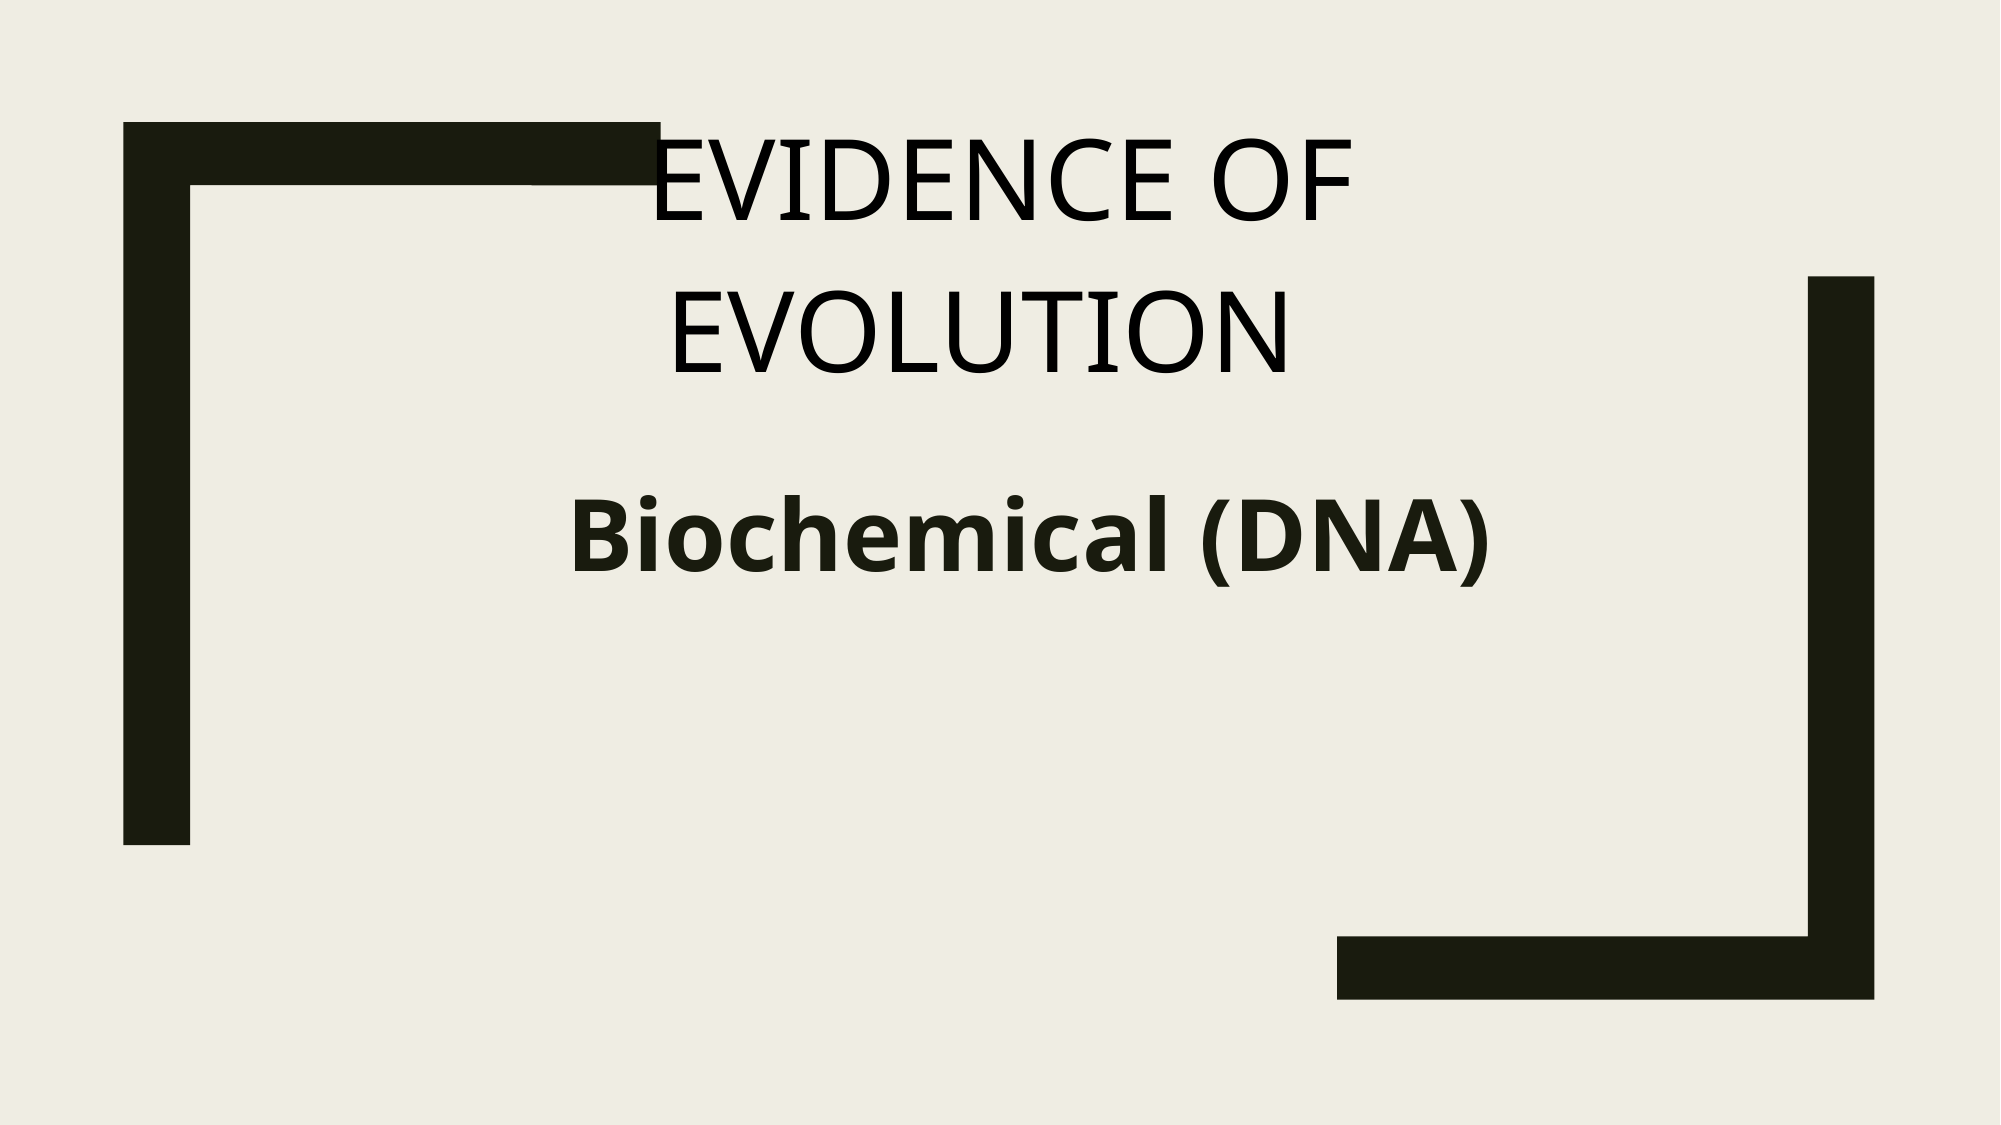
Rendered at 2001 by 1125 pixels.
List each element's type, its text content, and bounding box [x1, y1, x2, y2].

subtitle Biochemical (DNA) [251, 450, 1808, 875]
title Evidence of Evolution [362, 224, 1638, 413]
